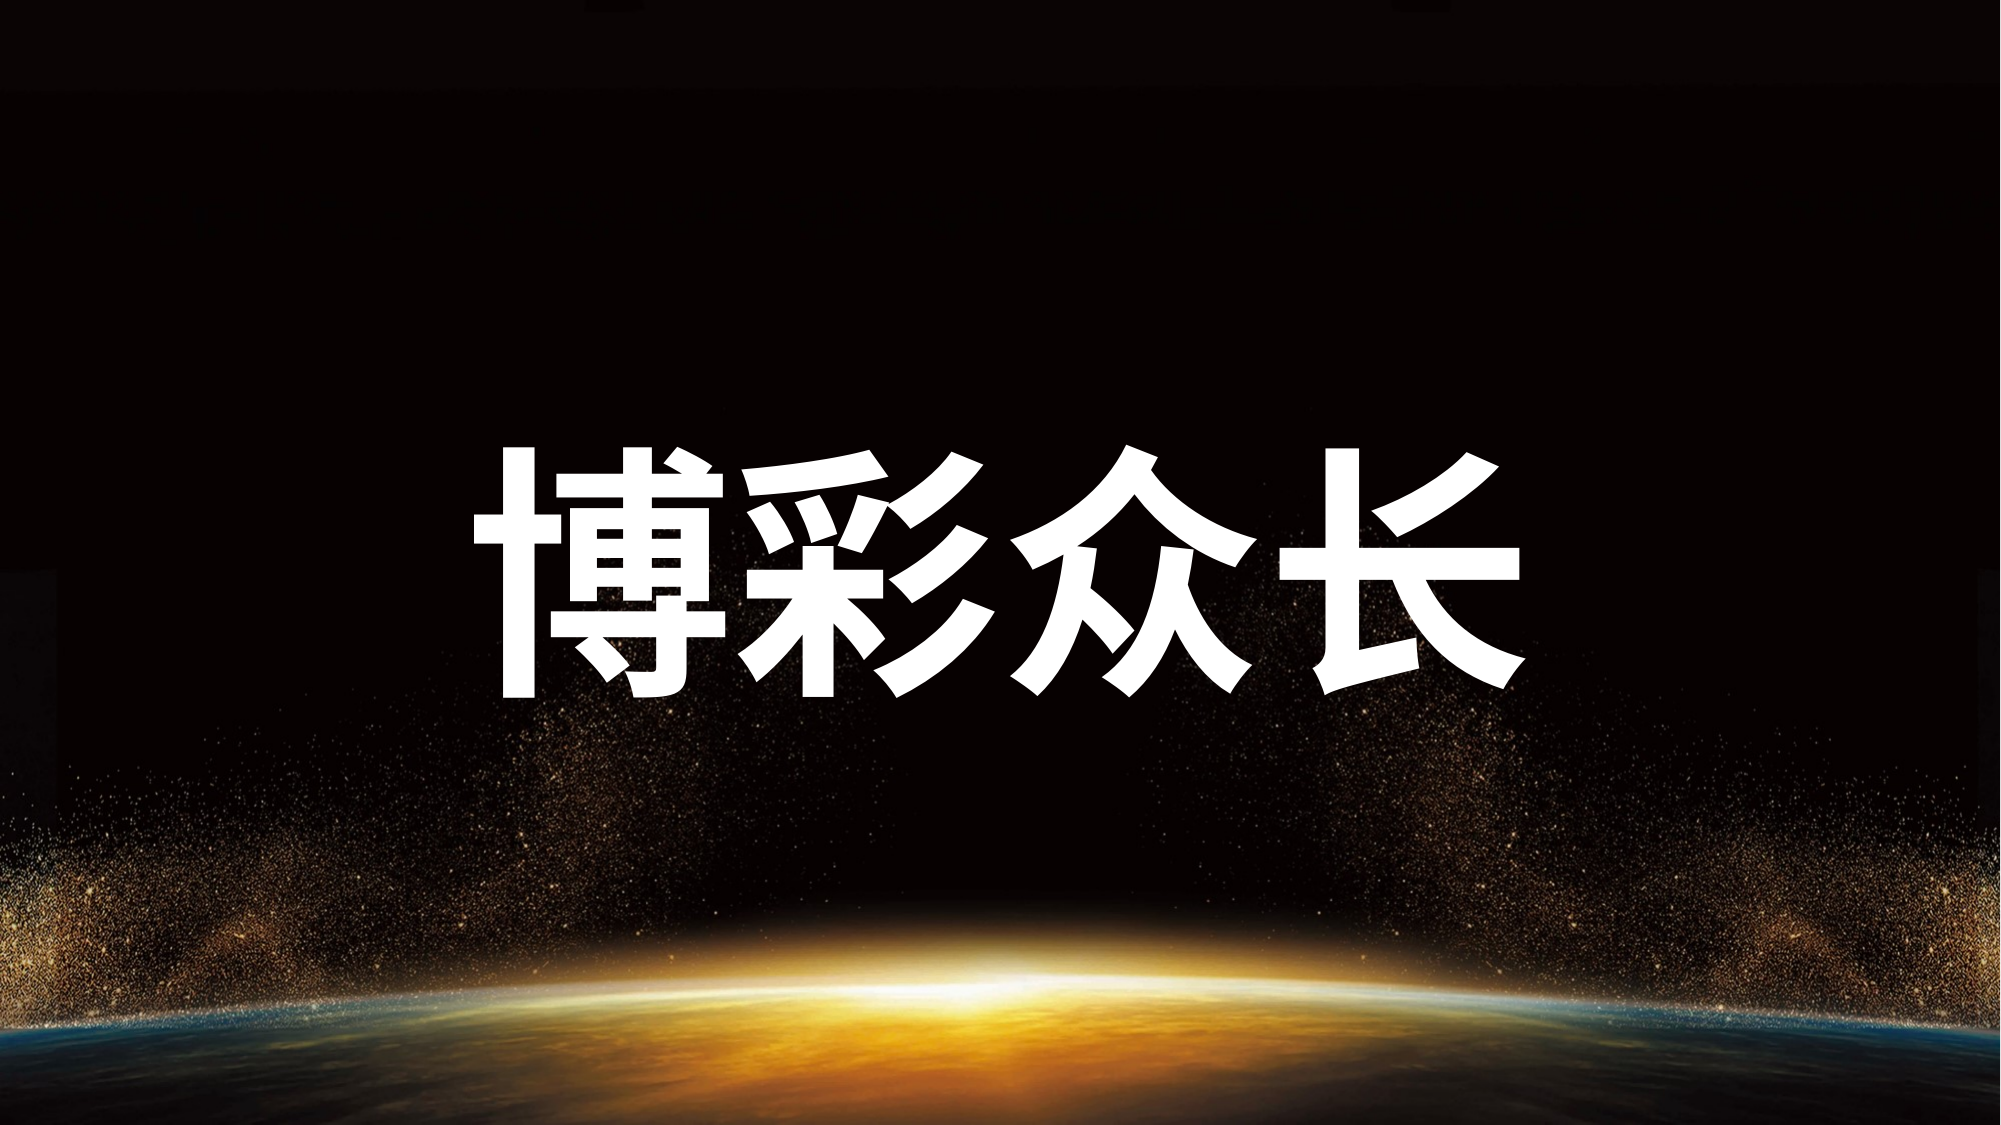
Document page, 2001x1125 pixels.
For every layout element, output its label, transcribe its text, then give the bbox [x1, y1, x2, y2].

picture [0, 0, 2001, 1125]
text_box 博彩众长 [451, 400, 1549, 736]
